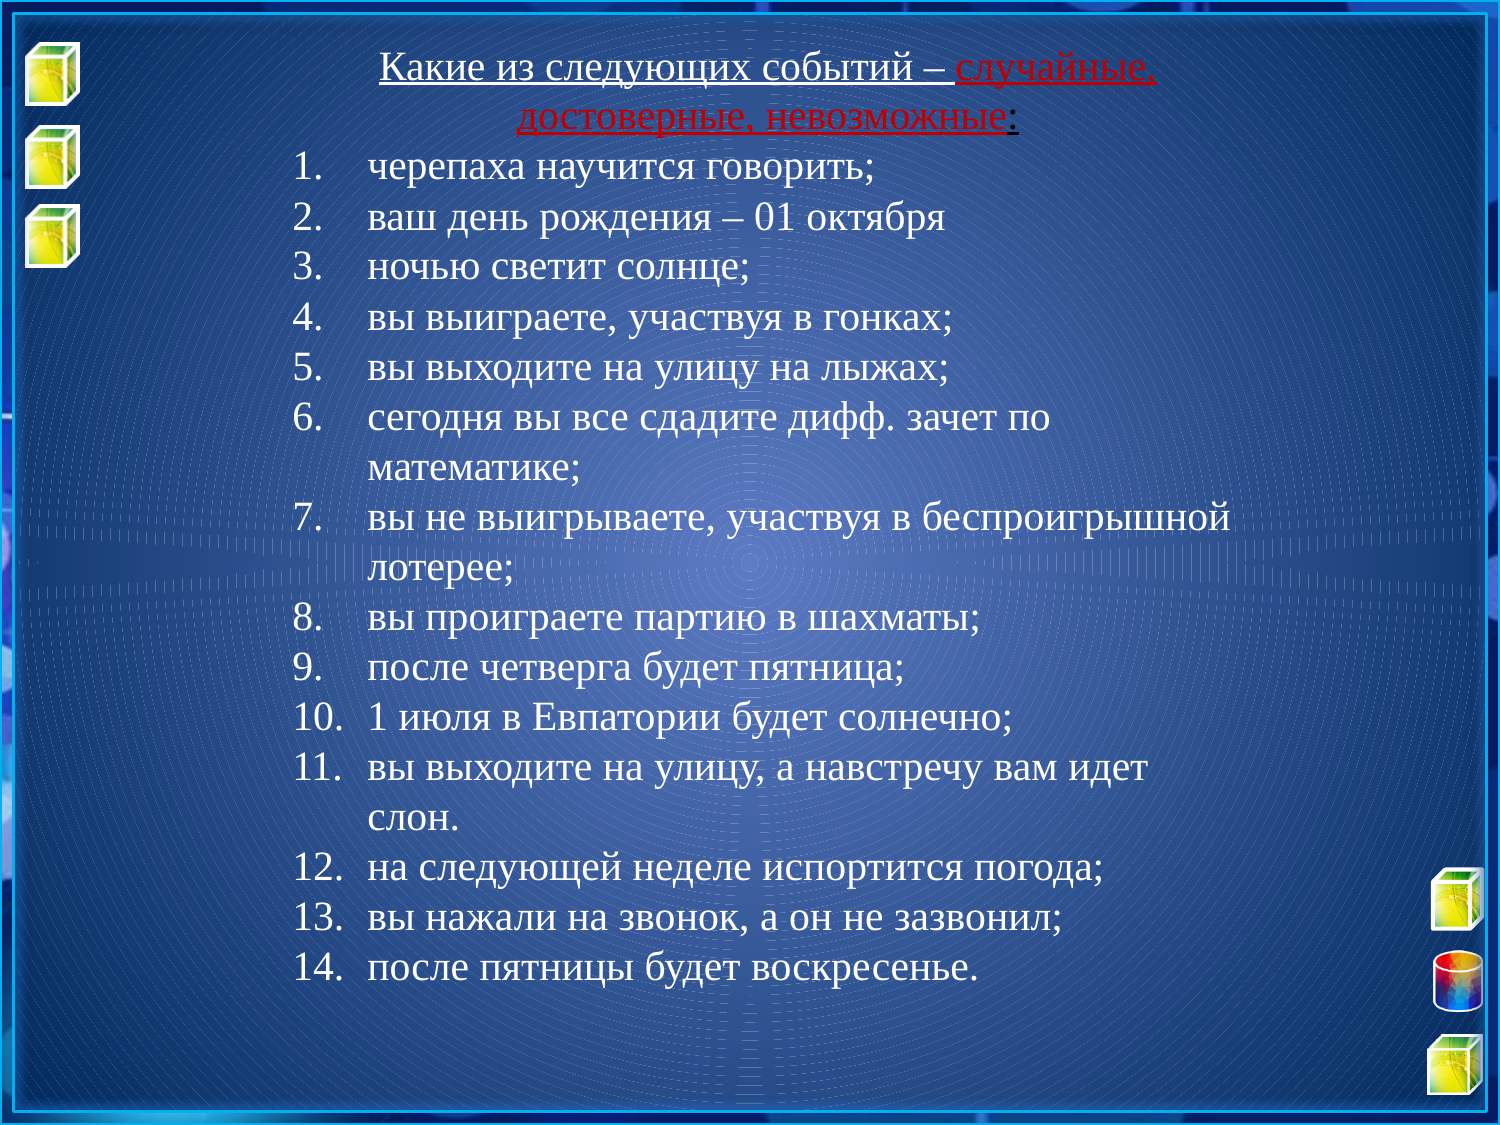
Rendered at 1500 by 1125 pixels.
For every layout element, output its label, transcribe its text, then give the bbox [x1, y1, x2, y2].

picture [3, 3, 1497, 1122]
text_box Какие из следующих событий – случайные, достоверные, невозможные: черепаха научится говорить; ваш день рождения – 01 октября ночью светит солнце; вы выиграете, участвуя в гонках; вы выходите на улицу на лыжах; сегодня вы все сдадите дифф. зачет по математике; вы не выигрываете, участвуя в беспроигрышной лотерее; вы проиграете партию в шахматы; после четверга будет пятница; 1 июля в Евпатории будет солнечно; вы выходите на улицу, а навстречу вам идет слон. на следующей неделе испортится погода; вы нажали на звонок, а он не зазвонил; после пятницы будет воскресенье. [277, 30, 1258, 997]
